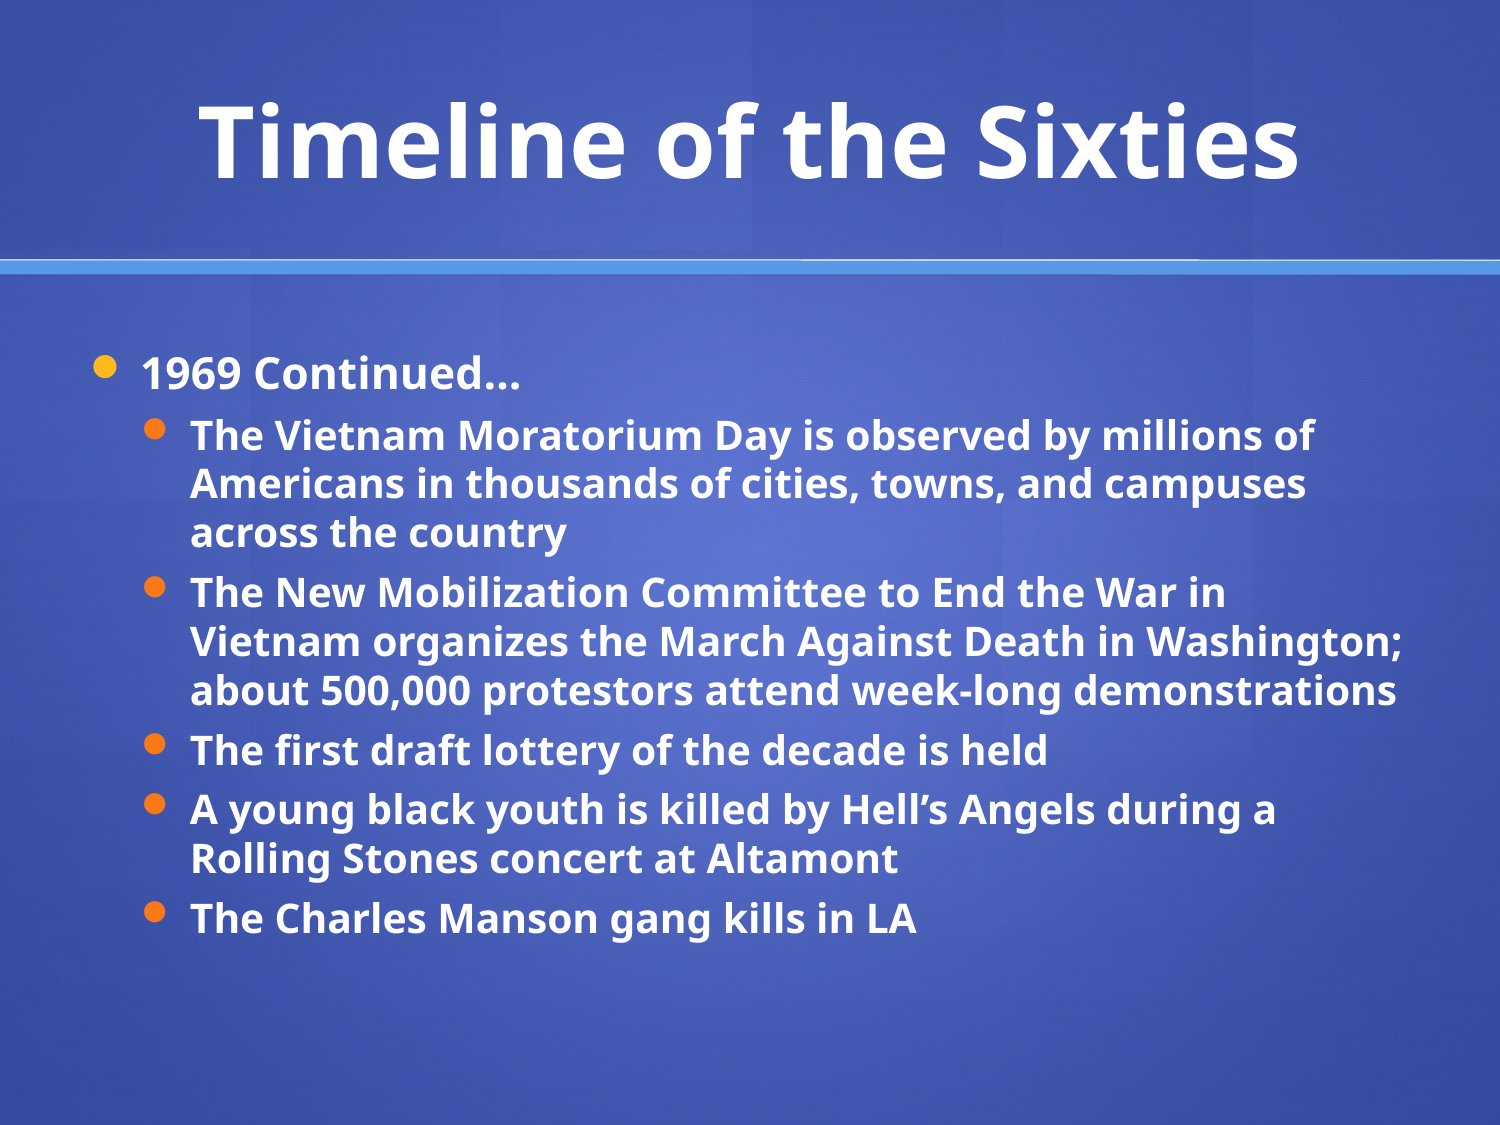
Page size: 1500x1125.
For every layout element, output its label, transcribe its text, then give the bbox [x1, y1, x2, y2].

list 1969 Continued… The Vietnam Moratorium Day is observed by millions of Americans in thousands of cities, towns, and campuses across the country The New Mobilization Committee to End the War in Vietnam organizes the March Against Death in Washington; about 500,000 protestors attend week-long demonstrations The first draft lottery of the decade is held A young black youth is killed by Hell’s Angels during a Rolling Stones concert at Altamont The Charles Manson gang kills in LA [75, 337, 1425, 988]
title Timeline of the Sixties [75, 45, 1425, 233]
